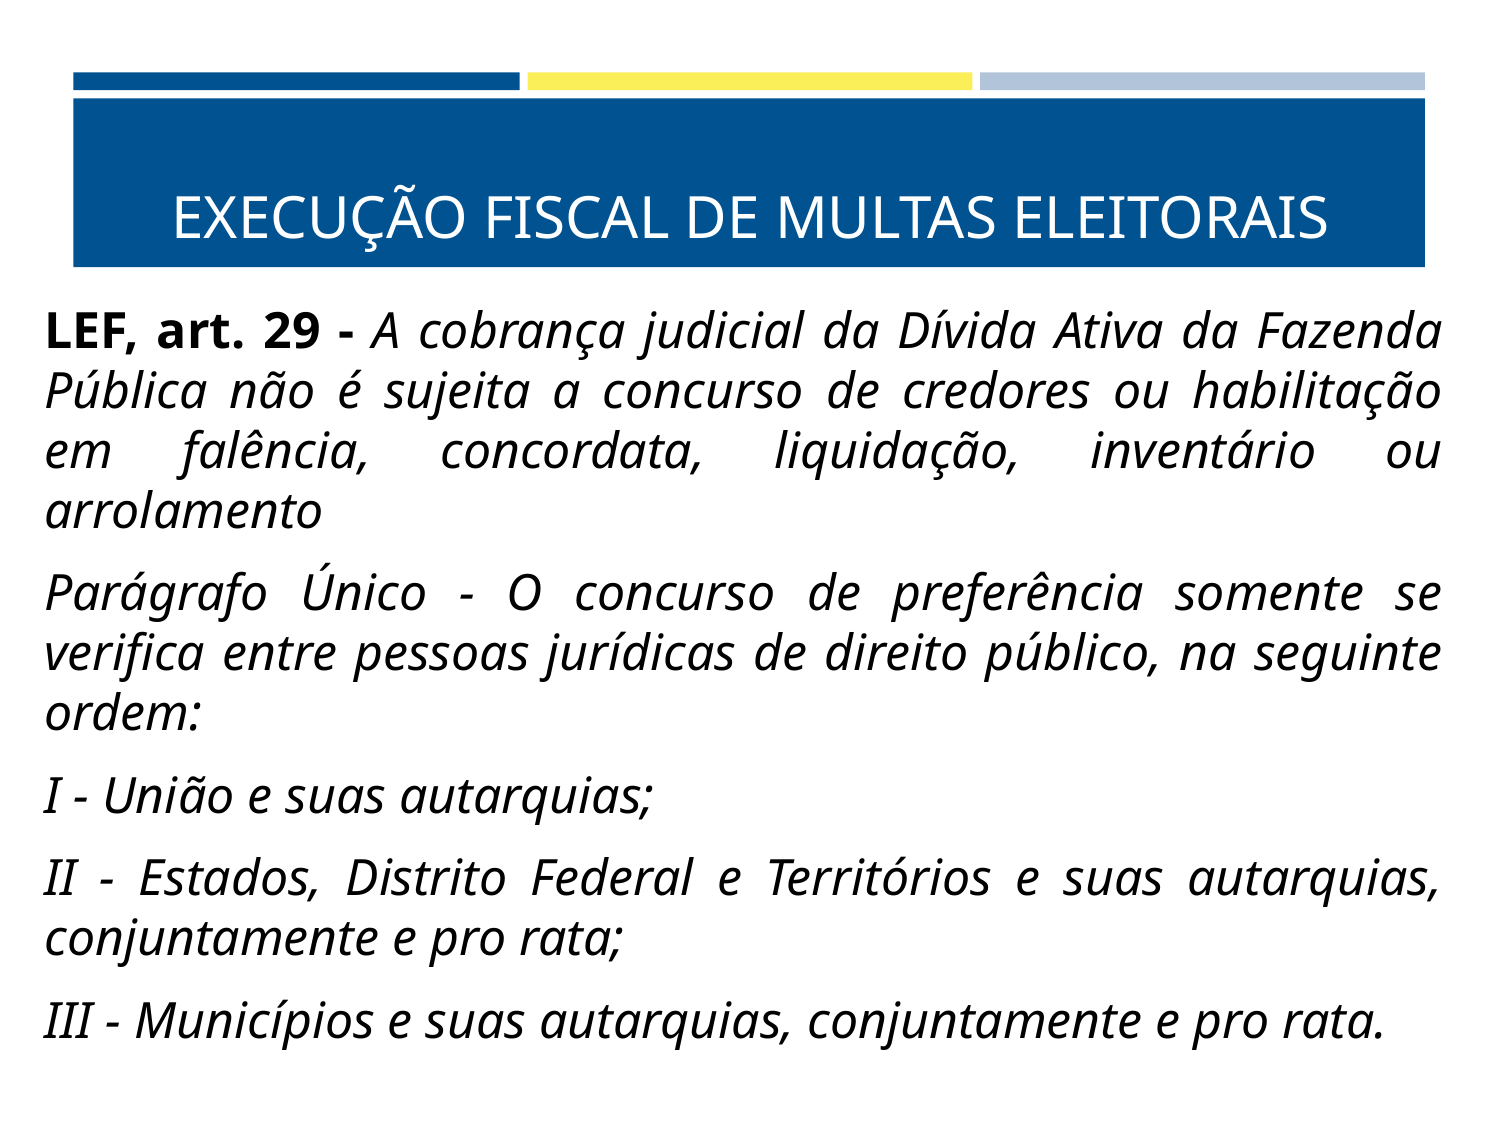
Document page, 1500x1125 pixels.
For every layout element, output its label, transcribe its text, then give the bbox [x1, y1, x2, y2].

title EXECUÇÃO FISCAL DE MULTAS ELEITORAIS [95, 112, 1406, 259]
list LEF, art. 29 - A cobrança judicial da Dívida Ativa da Fazenda Pública não é sujeita a concurso de credores ou habilitação em falência, concordata, liquidação, inventário ou arrolamento Parágrafo Único - O concurso de preferência somente se verifica entre pessoas jurídicas de direito público, na seguinte ordem: I - União e suas autarquias; II - Estados, Distrito Federal e Territórios e suas autarquias, conjuntamente e pro rata; III - Municípios e suas autarquias, conjuntamente e pro rata. [29, 290, 1459, 1094]
